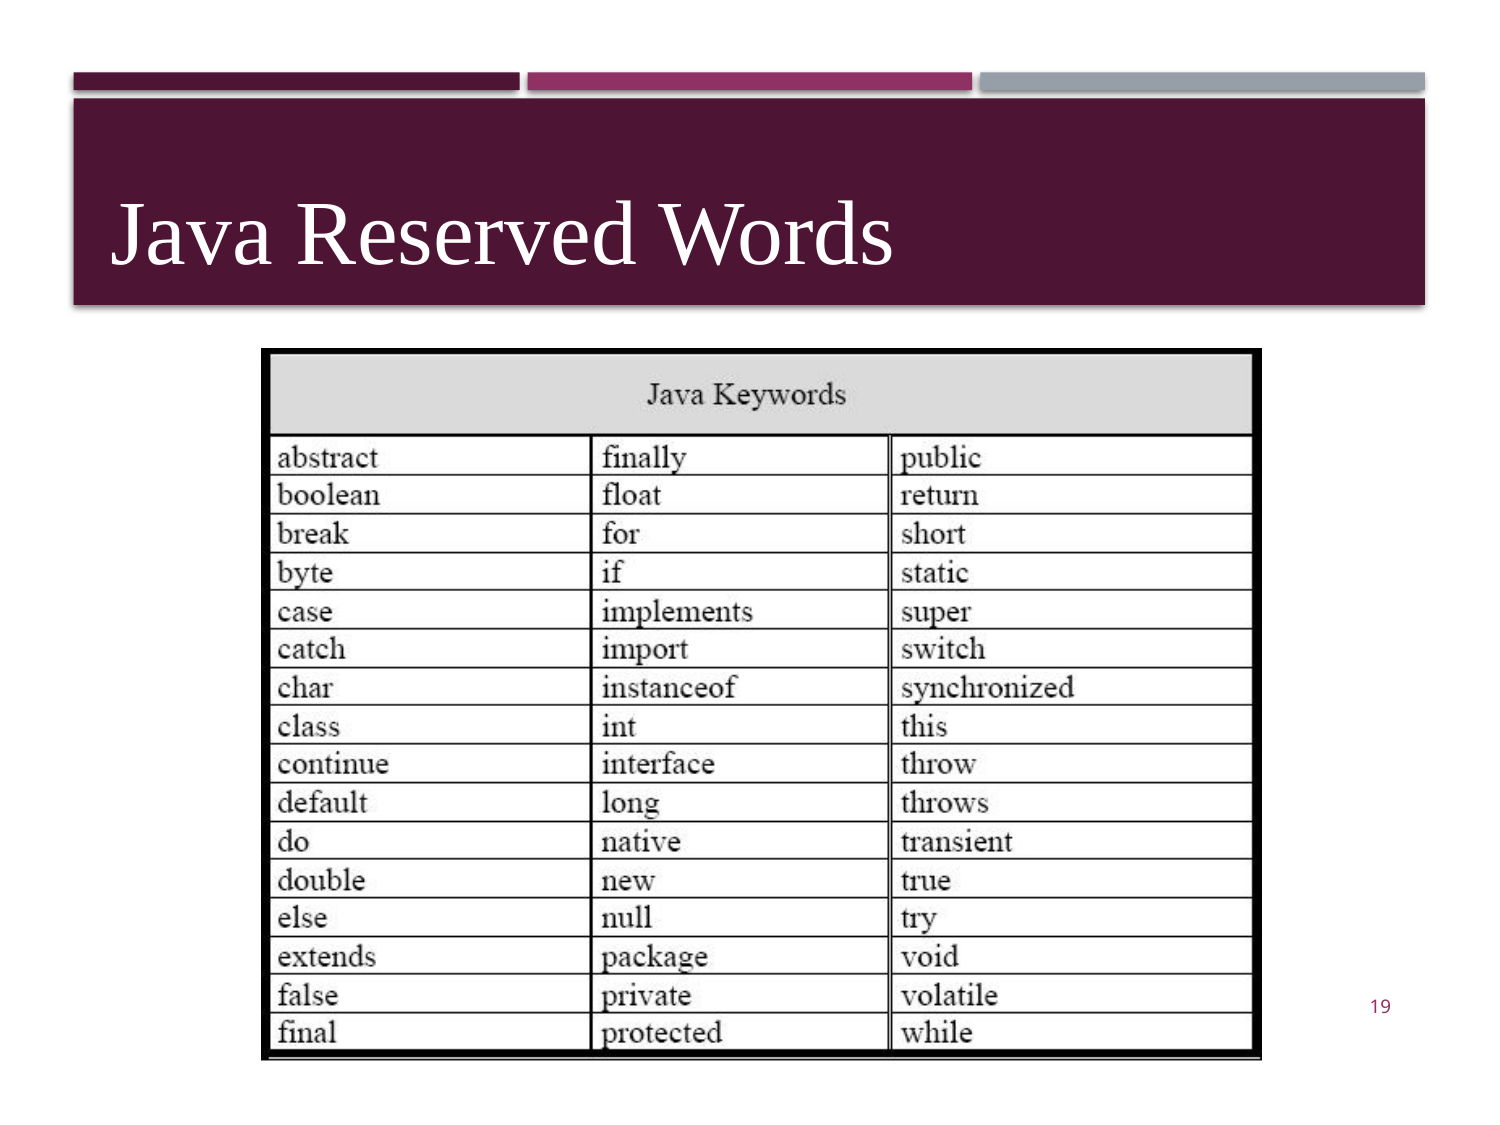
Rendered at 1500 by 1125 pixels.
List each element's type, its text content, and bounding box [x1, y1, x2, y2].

picture [261, 348, 1263, 1065]
text_box Java Reserved Words [95, 133, 1408, 322]
slide_number 19 [1279, 977, 1406, 1037]
